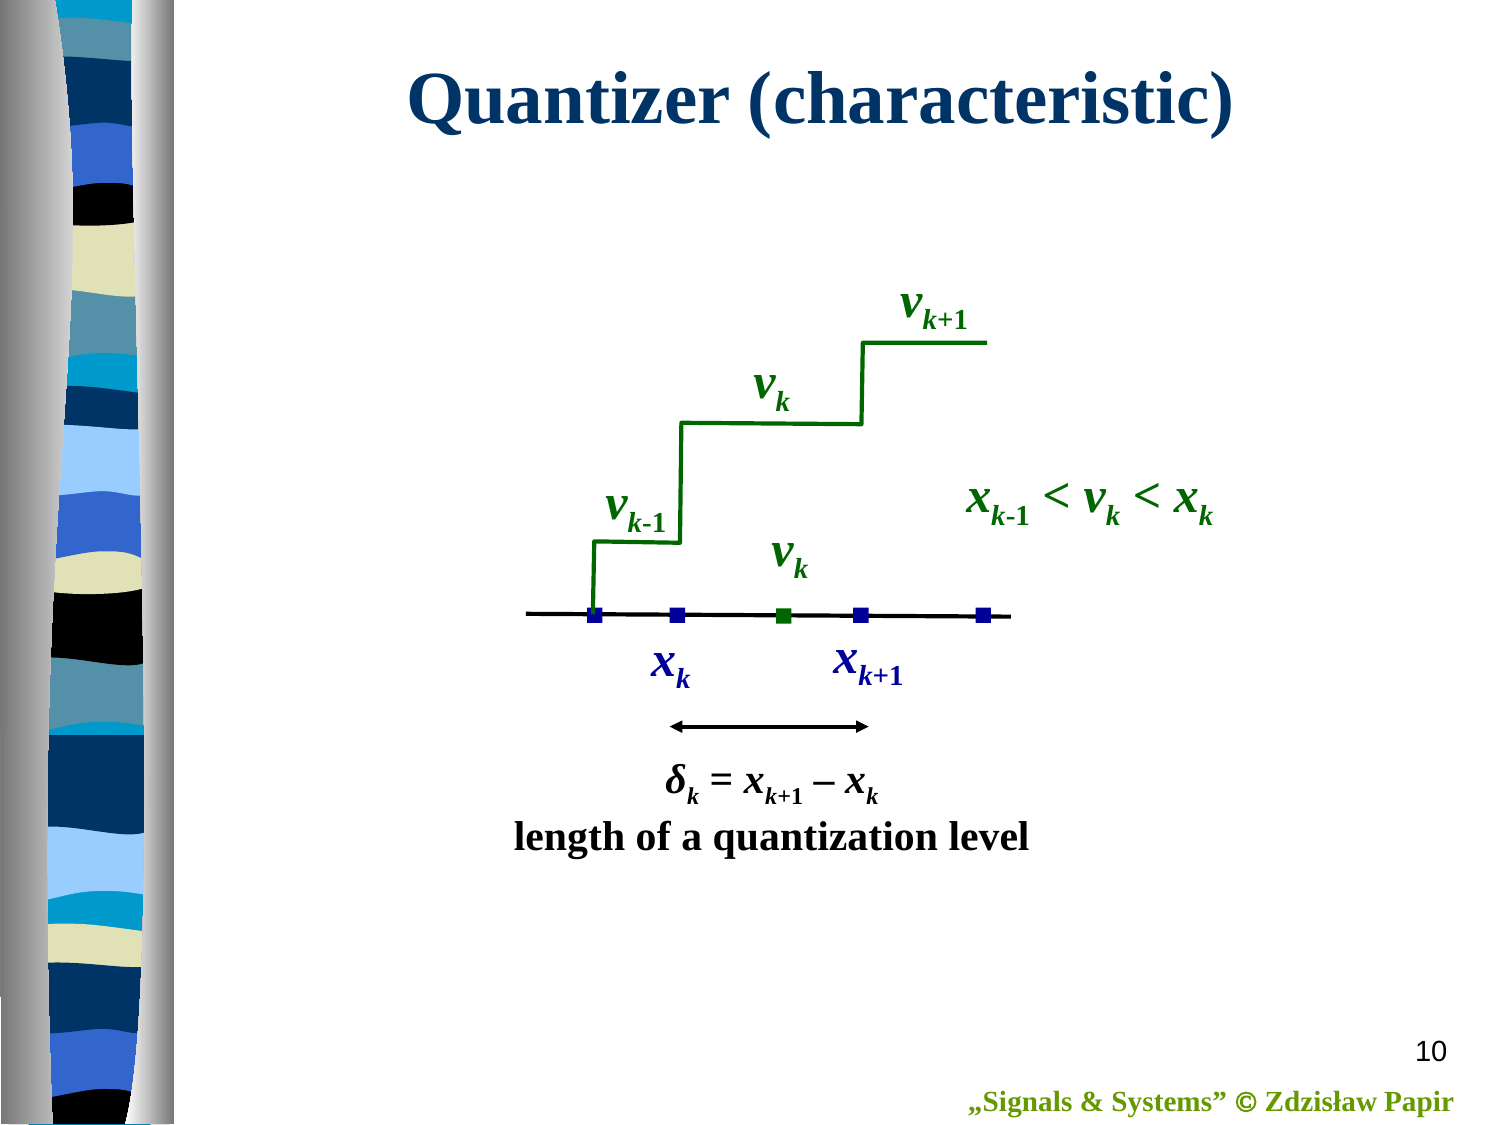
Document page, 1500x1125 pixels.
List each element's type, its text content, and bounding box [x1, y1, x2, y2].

slide_number 10 [1149, 1024, 1463, 1101]
title Quantizer (characteristic) [182, 0, 1459, 188]
text_box „Signals & Systems”  Zdzisław Papir [953, 1074, 1470, 1125]
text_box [453, 259, 1236, 862]
